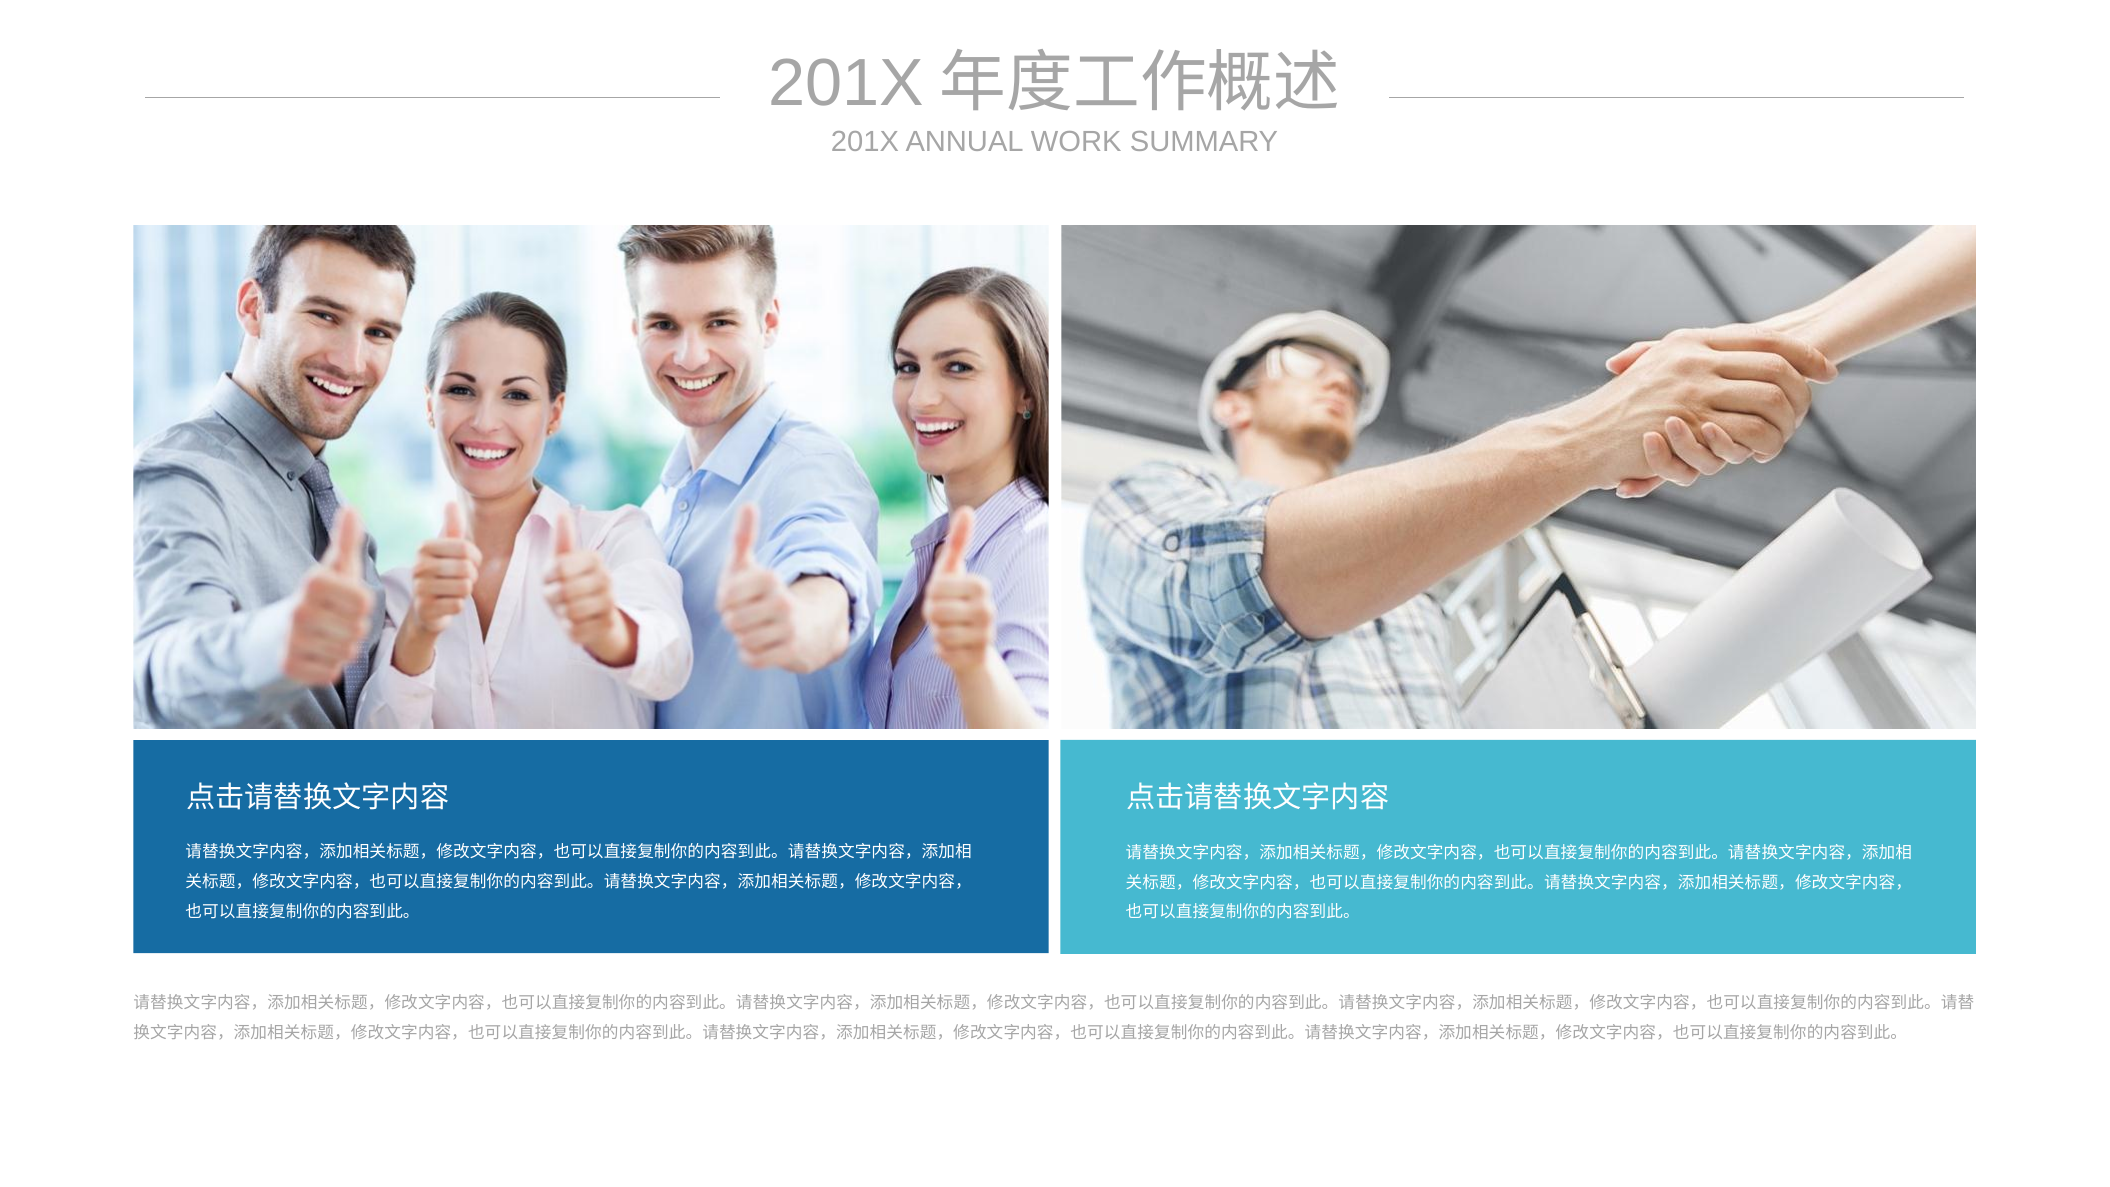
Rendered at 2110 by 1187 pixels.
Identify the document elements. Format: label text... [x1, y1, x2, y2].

text_box [1059, 739, 1977, 955]
text_box 201X年度工作概述 [730, 98, 1379, 119]
text_box 点击请替换文字内容 [1126, 778, 1390, 814]
text_box 点击请替换文字内容 [186, 777, 450, 814]
text_box 201X年度工作概述 [730, 38, 1379, 96]
text_box 请替换文字内容，添加相关标题，修改文字内容，也可以直接复制你的内容到此。请替换文字内容，添加相关标题，修改文字内容，也可以直接复制你的内容到此。请替换文字内容，添加相关标题，修改文字内容，也可以直接复制你的内容到此。 [185, 830, 989, 921]
text_box 请替换文字内容，添加相关标题，修改文字内容，也可以直接复制你的内容到此。请替换文字内容，添加相关标题，修改文字内容，也可以直接复制你的内容到此。请替换文字内容，添加相关标题，修改文字内容，也可以直接复制你的内容到此。请替换文字内容，添加相关标题，修改文字内容，也可以直接复制你的内容到此。请替换文字内容，添加相关标题，修改文字内容，也可以直接复制你的内容到此。请替换文字内容，添加相关标题，修改文字内容，也可以直接复制你的内容到此。 [133, 981, 1976, 1042]
text_box [132, 224, 1050, 730]
text_box 请替换文字内容，添加相关标题，修改文字内容，也可以直接复制你的内容到此。请替换文字内容，添加相关标题，修改文字内容，也可以直接复制你的内容到此。请替换文字内容，添加相关标题，修改文字内容，也可以直接复制你的内容到此。 [1125, 831, 1929, 922]
text_box 201X ANNUAL WORK SUMMARY [824, 122, 1285, 158]
text_box [132, 739, 1050, 954]
text_box [1060, 224, 1977, 730]
